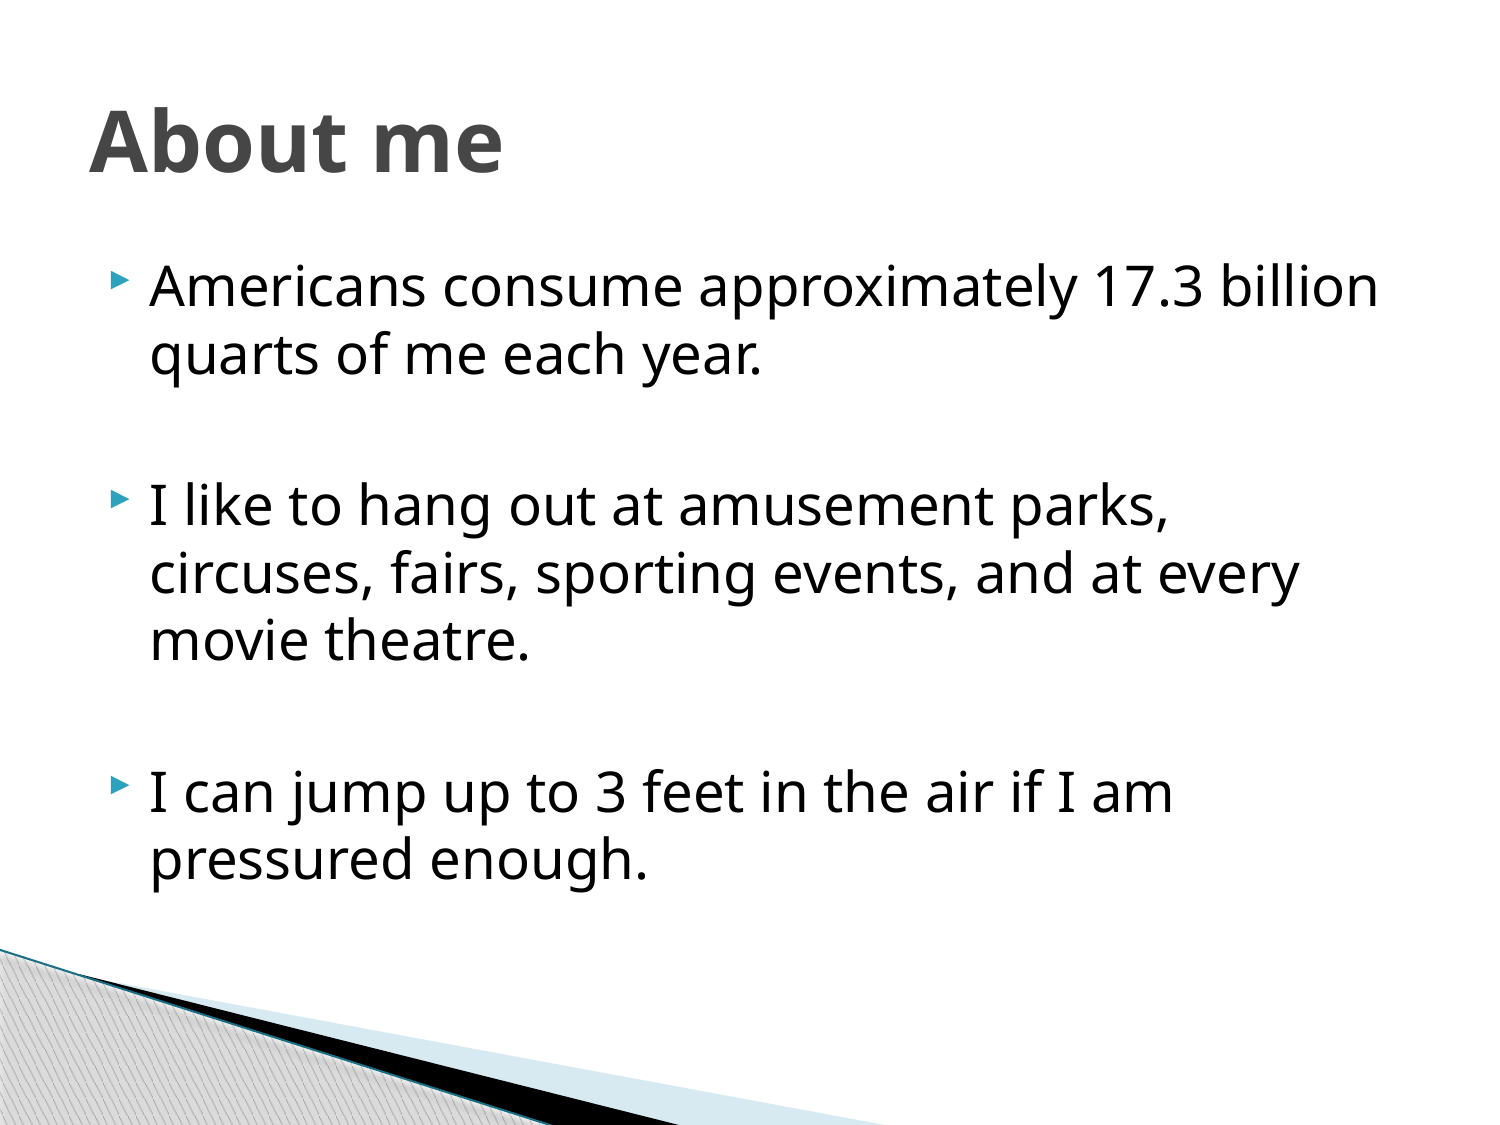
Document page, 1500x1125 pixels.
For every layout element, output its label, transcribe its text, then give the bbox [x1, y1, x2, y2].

list Americans consume approximately 17.3 billion quarts of me each year. I like to hang out at amusement parks, circuses, fairs, sporting events, and at every movie theatre. I can jump up to 3 feet in the air if I am pressured enough. [75, 243, 1425, 986]
title About me [75, 45, 1425, 233]
